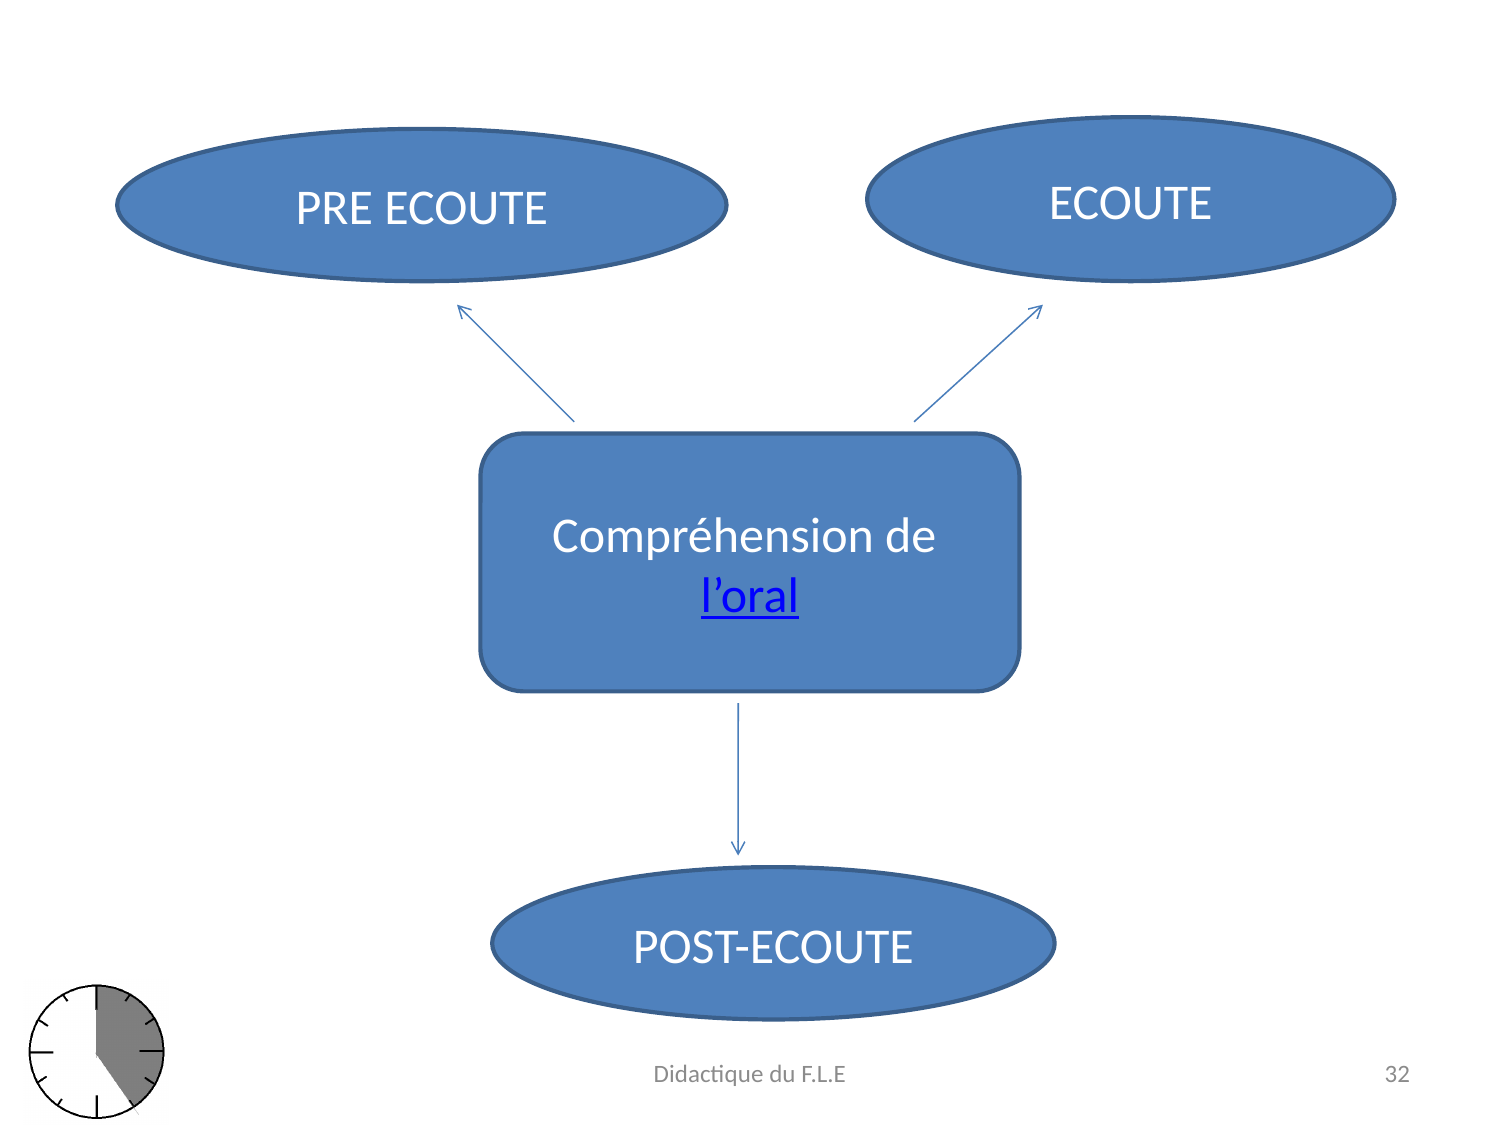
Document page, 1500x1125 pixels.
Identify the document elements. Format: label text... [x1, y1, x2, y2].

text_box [913, 304, 1044, 422]
text_box POST-ECOUTE [490, 865, 1057, 1022]
text_box PRE ECOUTE [115, 126, 729, 284]
footer Didactique du F.L.E [512, 1042, 988, 1103]
picture [23, 979, 169, 1125]
title [23, 45, 1477, 1090]
slide_number 32 [1074, 1042, 1425, 1103]
text_box ECOUTE [865, 115, 1397, 284]
text_box Compréhension de l’oral [478, 431, 1022, 694]
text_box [456, 304, 575, 422]
